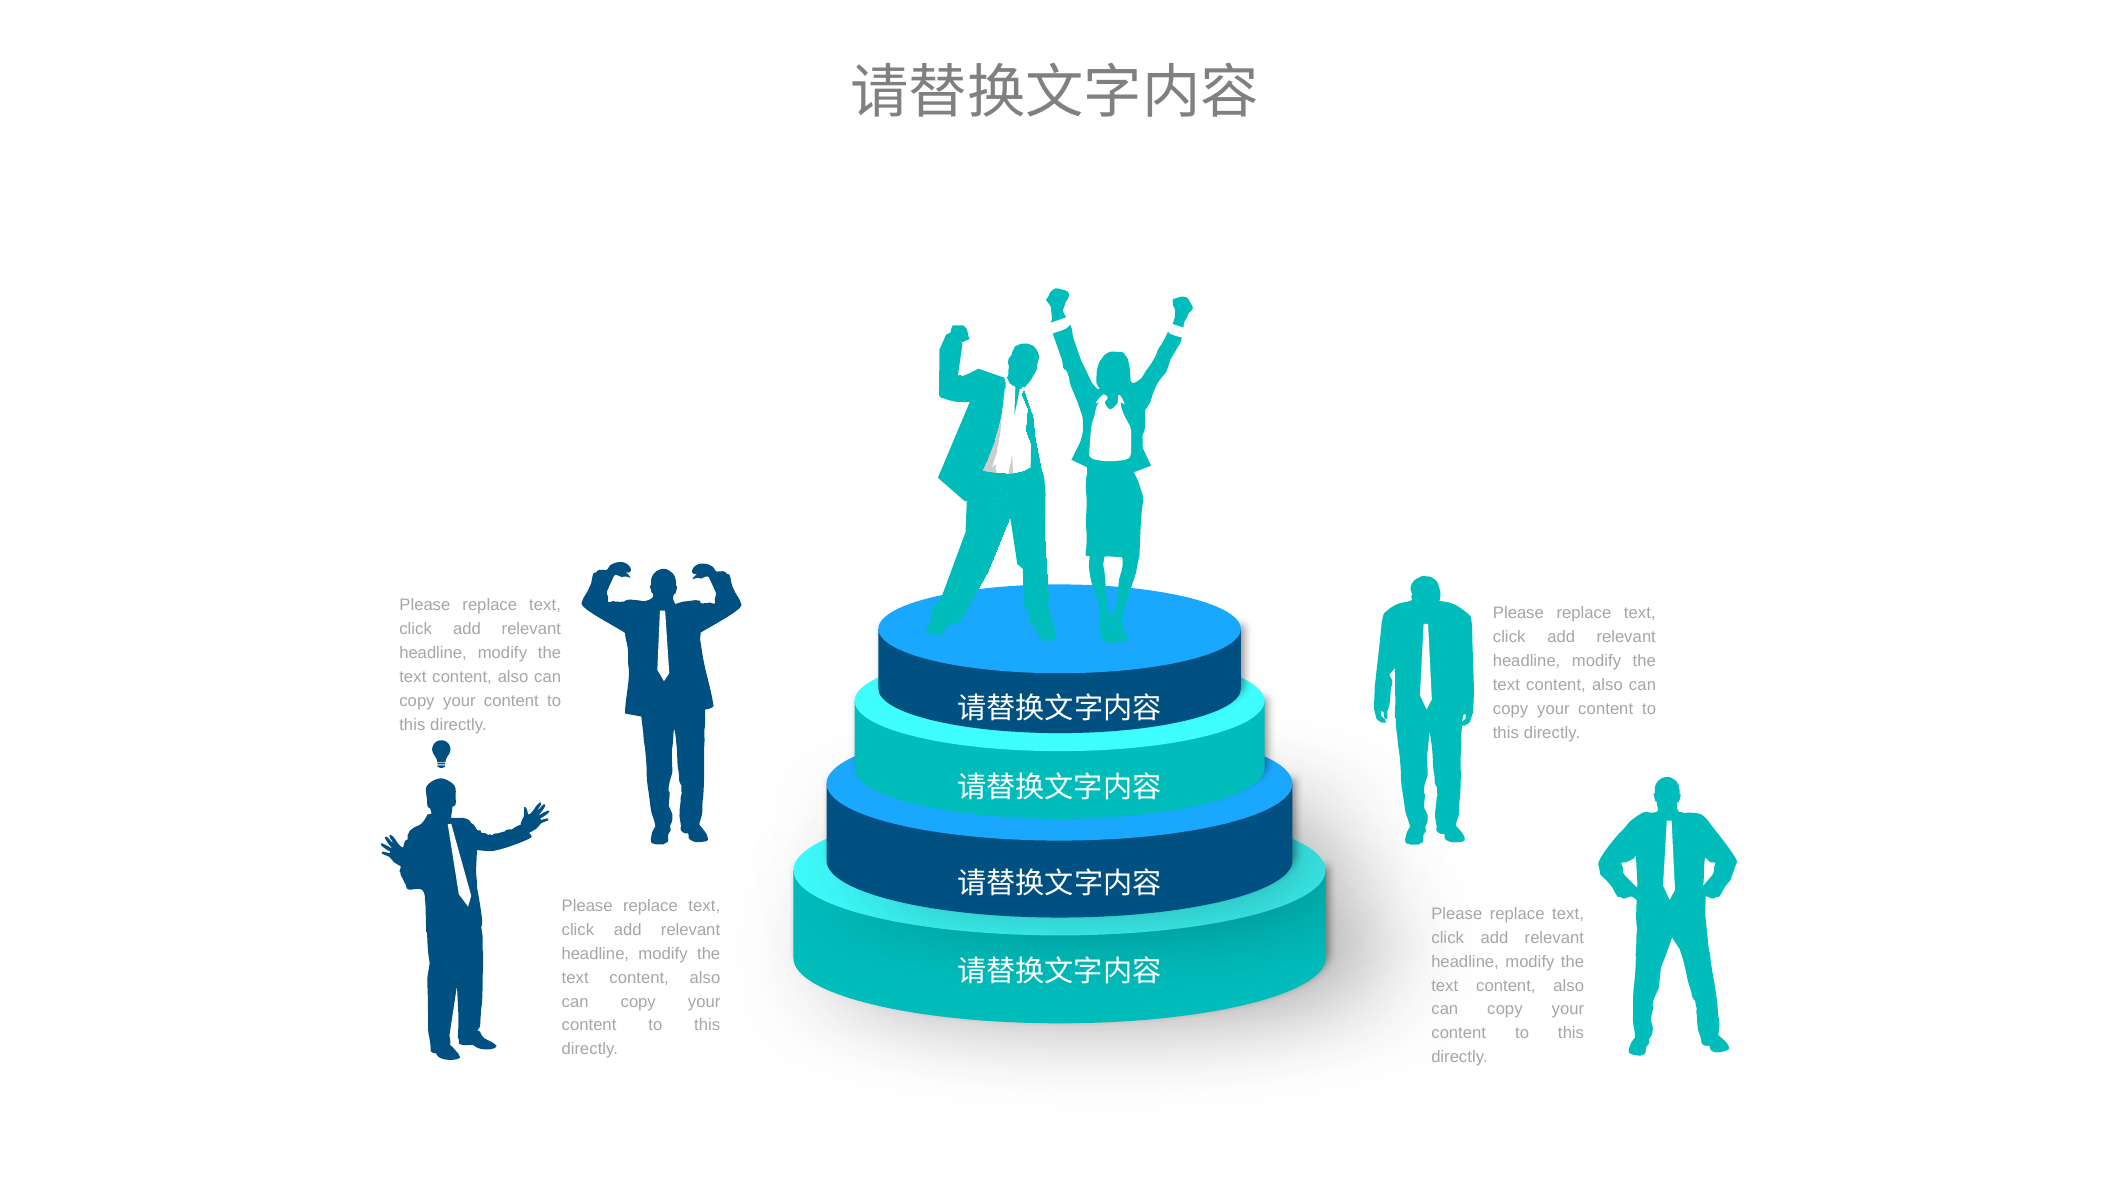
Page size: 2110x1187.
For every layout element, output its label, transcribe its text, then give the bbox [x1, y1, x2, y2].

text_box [380, 740, 550, 1060]
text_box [854, 650, 1265, 819]
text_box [926, 288, 1193, 644]
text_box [793, 805, 1326, 1024]
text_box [1373, 575, 1475, 845]
text_box Please replace text, click add relevant headline, modify the text content, also can copy your content to this directly. [1492, 598, 1657, 742]
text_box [878, 584, 1241, 734]
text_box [581, 562, 742, 845]
text_box 请替换文字内容 [820, 32, 1289, 124]
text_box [826, 726, 1293, 918]
text_box Please replace text, click add relevant headline, modify the text content, also can copy your content to this directly. [561, 890, 721, 1059]
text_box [1598, 776, 1737, 1056]
text_box Please replace text, click add relevant headline, modify the text content, also can copy your content to this directly. [1431, 898, 1585, 1067]
text_box Please replace text, click add relevant headline, modify the text content, also can copy your content to this directly. [399, 590, 562, 734]
